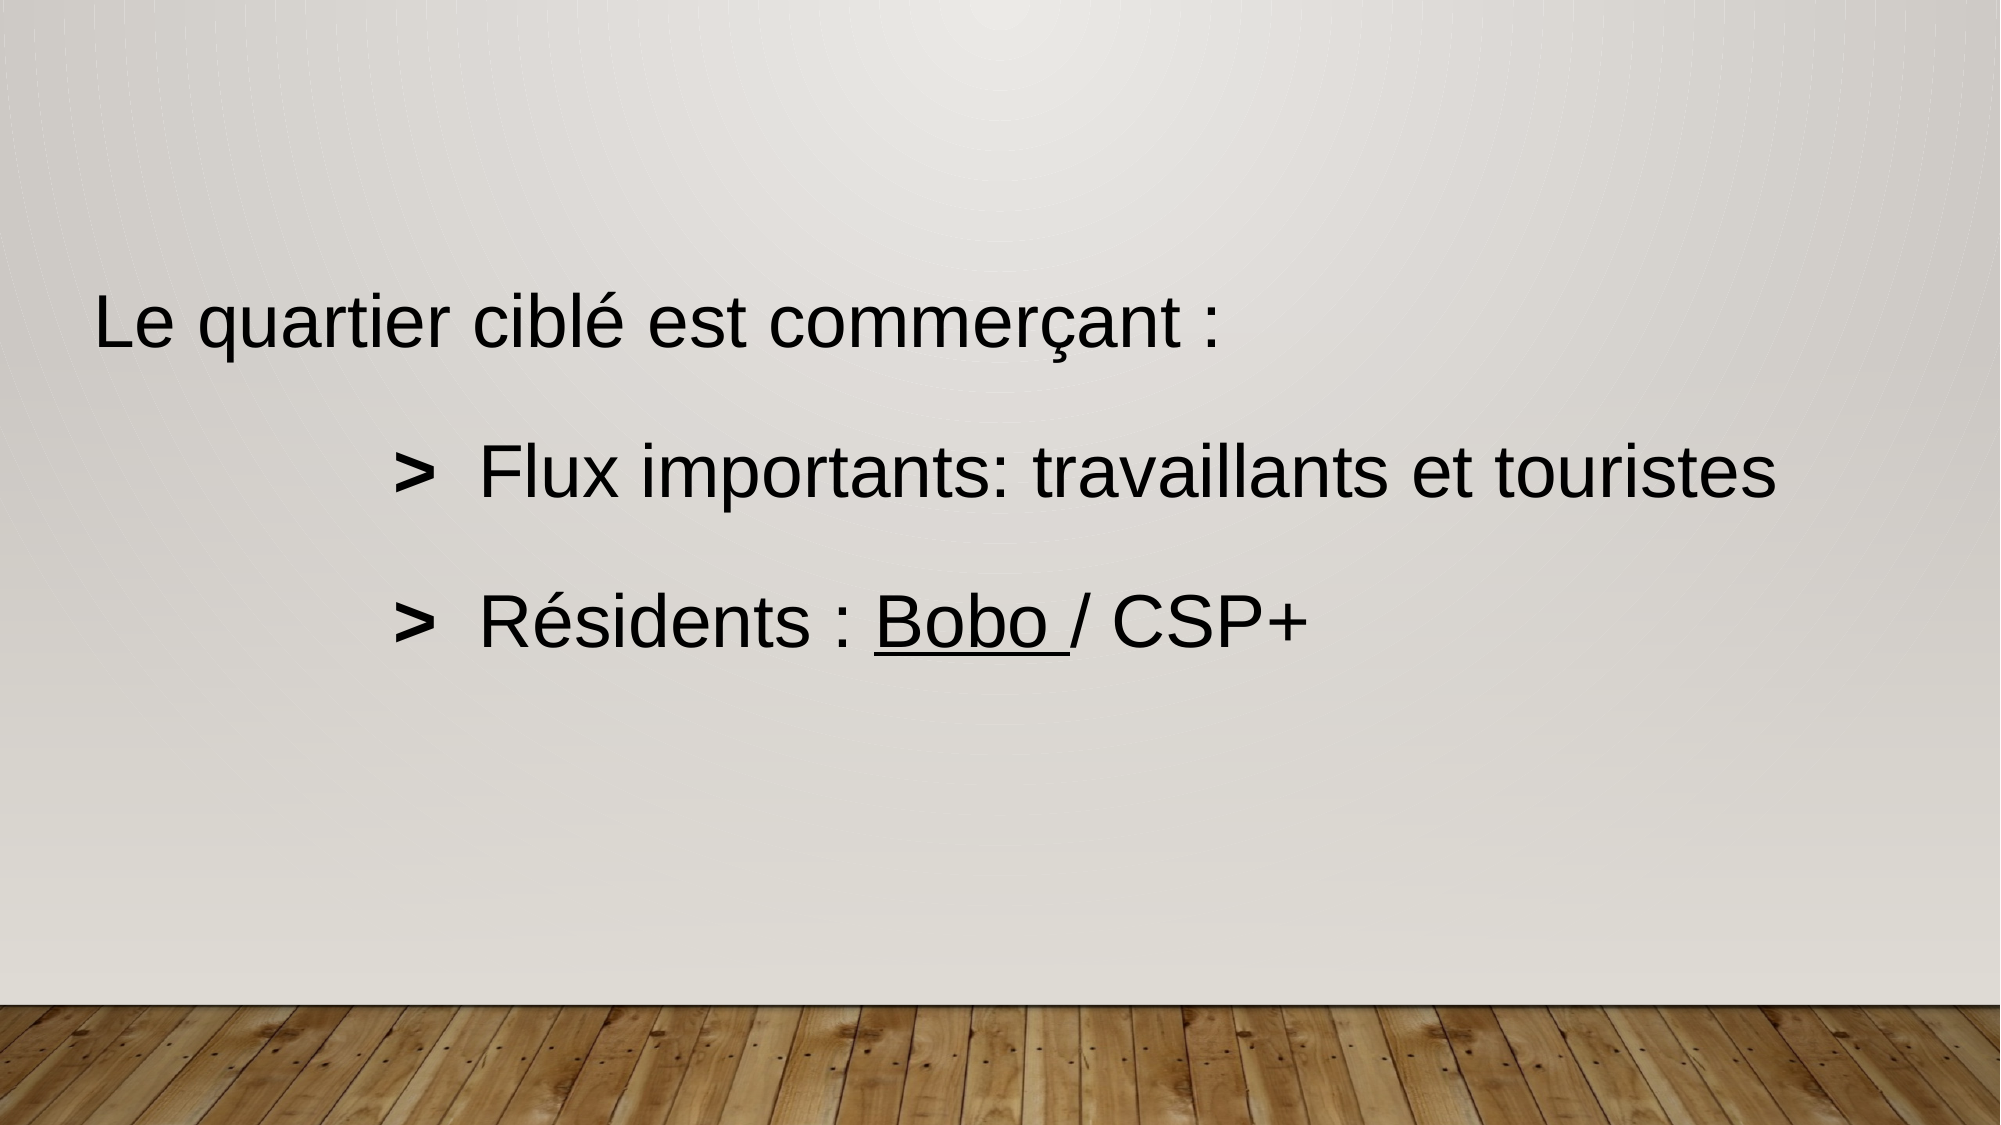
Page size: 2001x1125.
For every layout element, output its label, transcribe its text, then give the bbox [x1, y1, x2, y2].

picture [0, 1005, 2000, 1125]
text_box Le quartier ciblé est commerçant : > Flux importants: travaillants et touristes > Résidents : Bobo / CSP+ [78, 185, 1818, 671]
